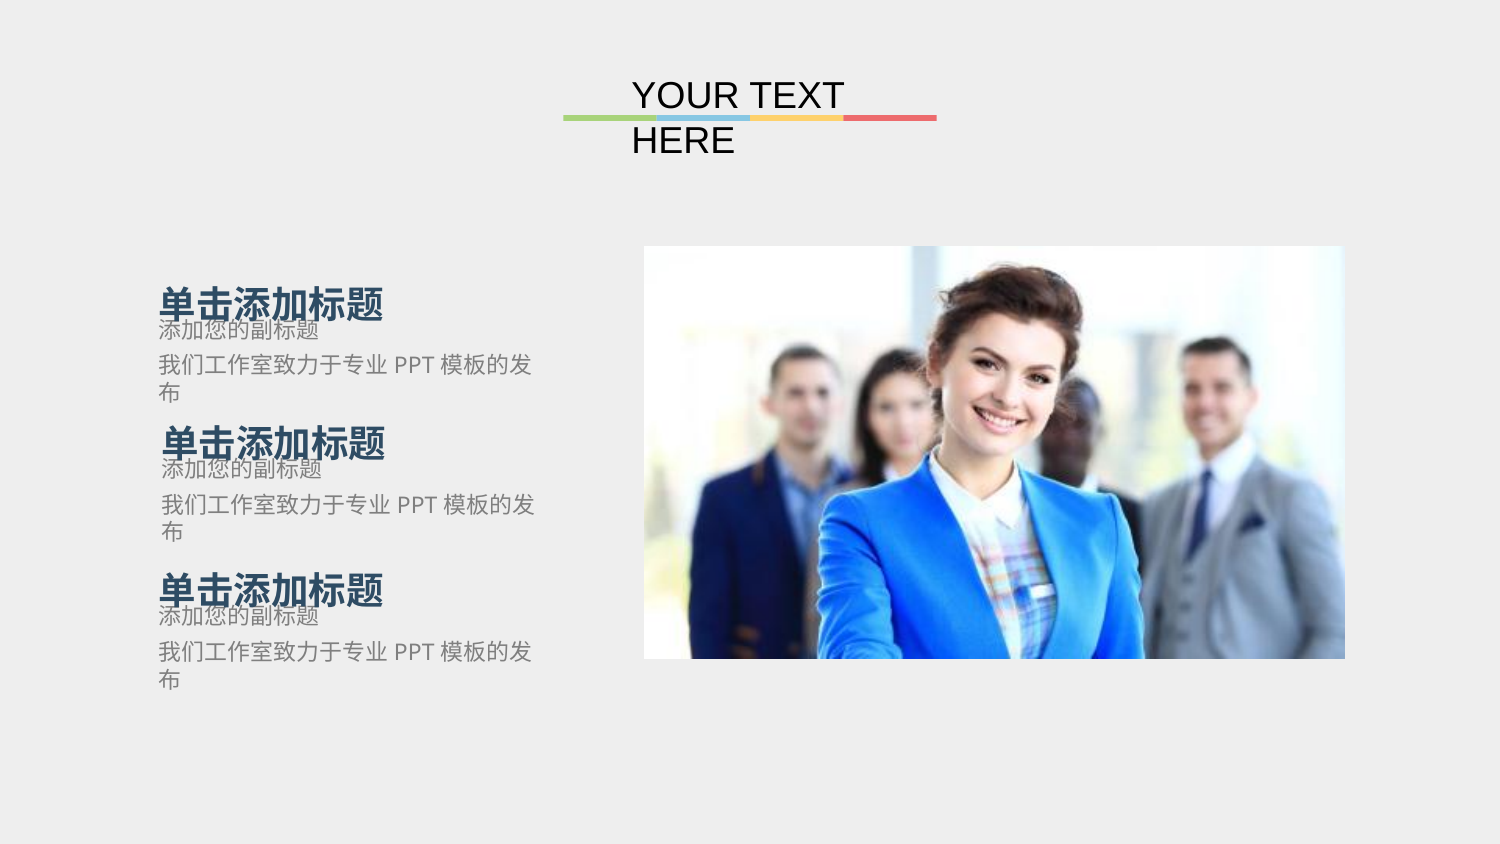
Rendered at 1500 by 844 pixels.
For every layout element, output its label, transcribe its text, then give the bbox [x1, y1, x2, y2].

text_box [563, 115, 937, 121]
text_box YOUR TEXT HERE [620, 121, 937, 167]
text_box YOUR TEXT HERE [620, 65, 937, 115]
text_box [143, 273, 551, 702]
picture [644, 246, 1345, 659]
